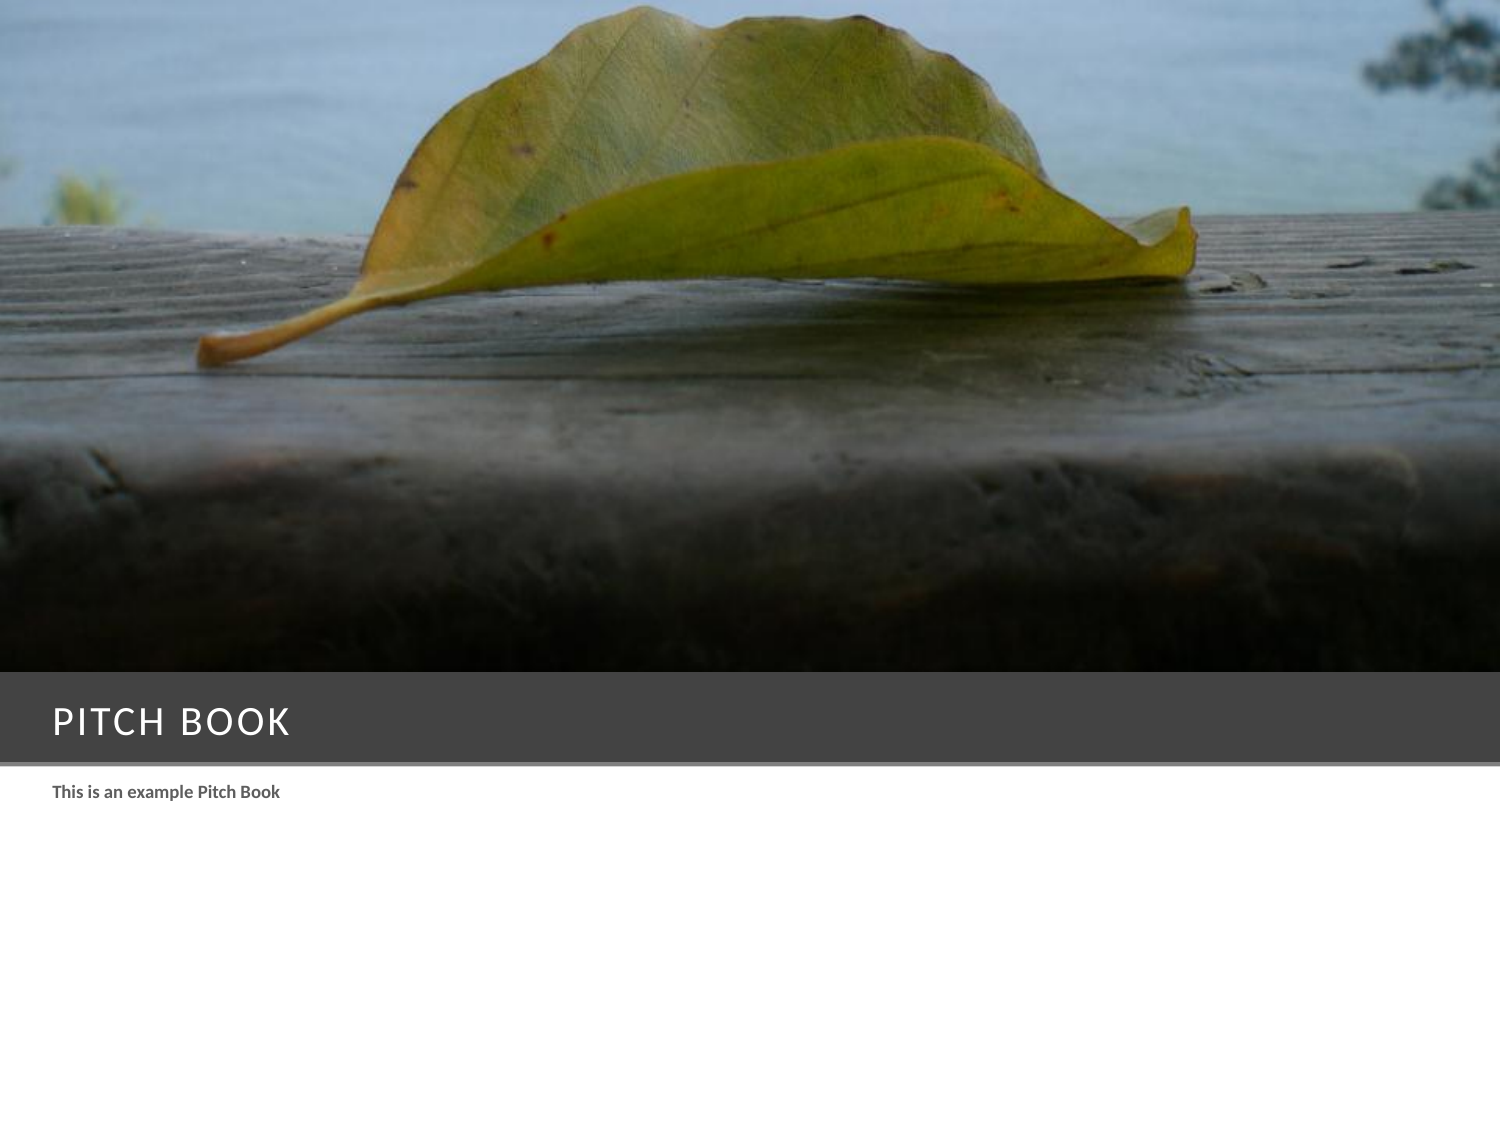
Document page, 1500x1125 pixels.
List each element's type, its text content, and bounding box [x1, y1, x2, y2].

title Pitch book [37, 675, 1225, 763]
picture [0, 0, 1500, 672]
subtitle This is an example Pitch Book [37, 772, 1175, 810]
